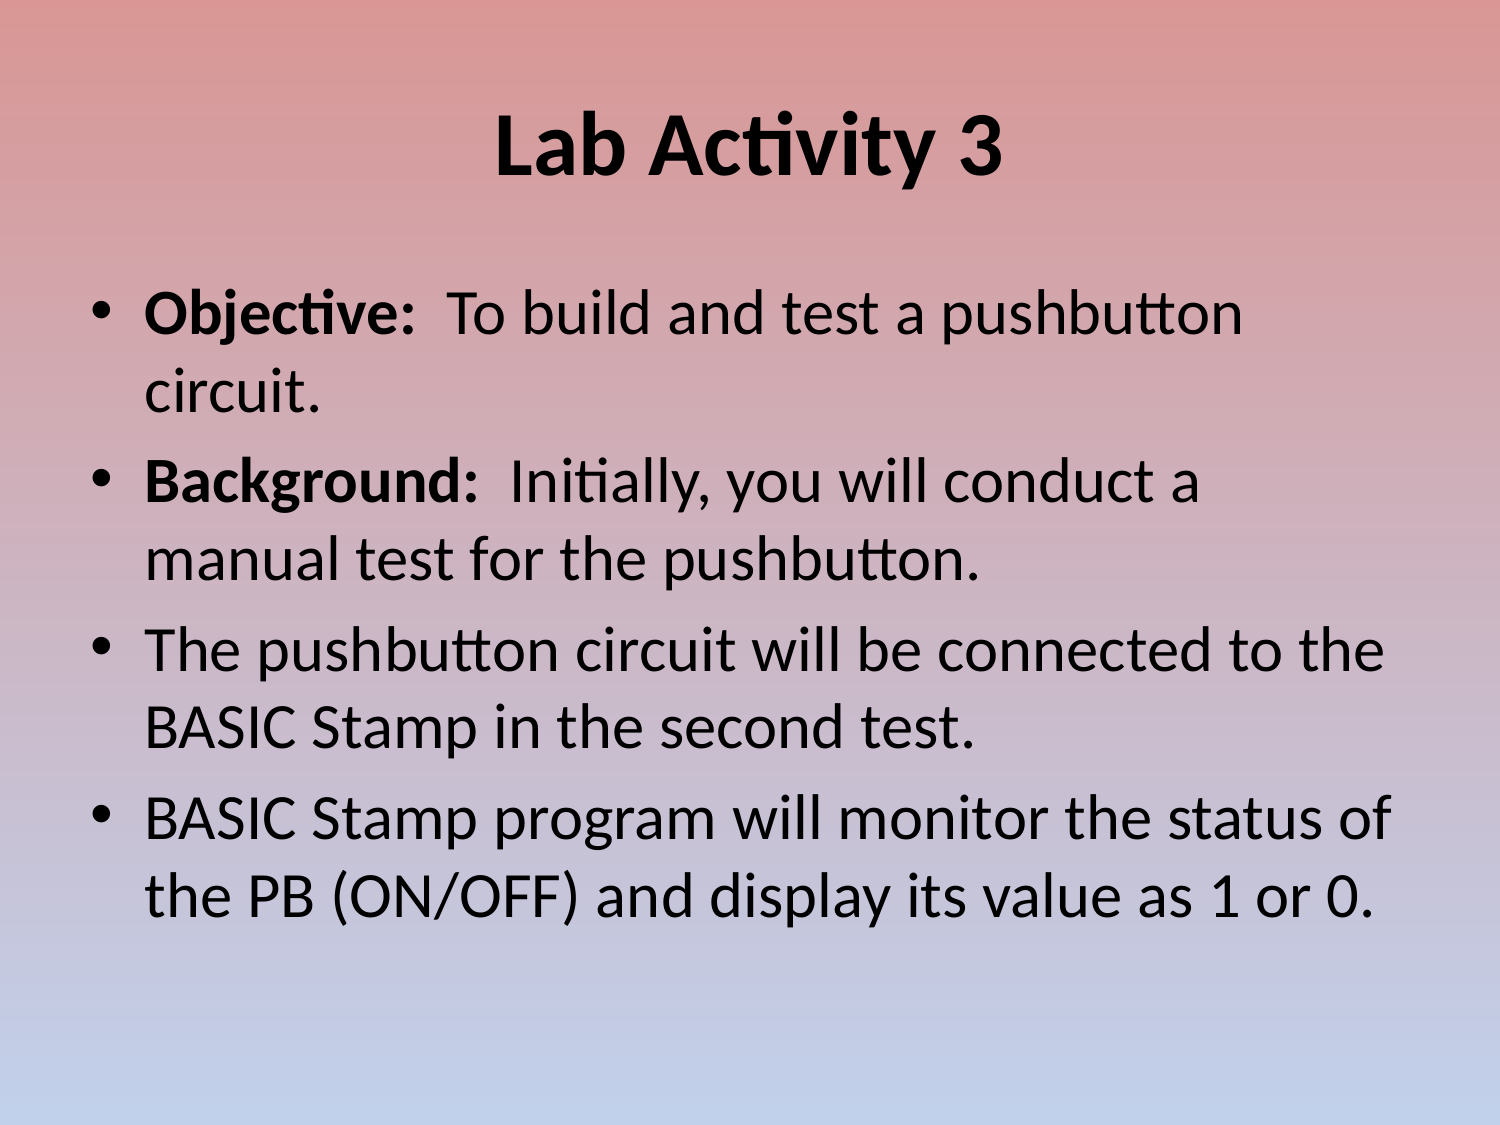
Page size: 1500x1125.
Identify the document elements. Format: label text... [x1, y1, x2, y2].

title Lab Activity 3 [75, 45, 1425, 233]
list Objective: To build and test a pushbutton circuit. Background: Initially, you will conduct a manual test for the pushbutton. The pushbutton circuit will be connected to the BASIC Stamp in the second test. BASIC Stamp program will monitor the status of the PB (ON/OFF) and display its value as 1 or 0. [75, 262, 1425, 1005]
